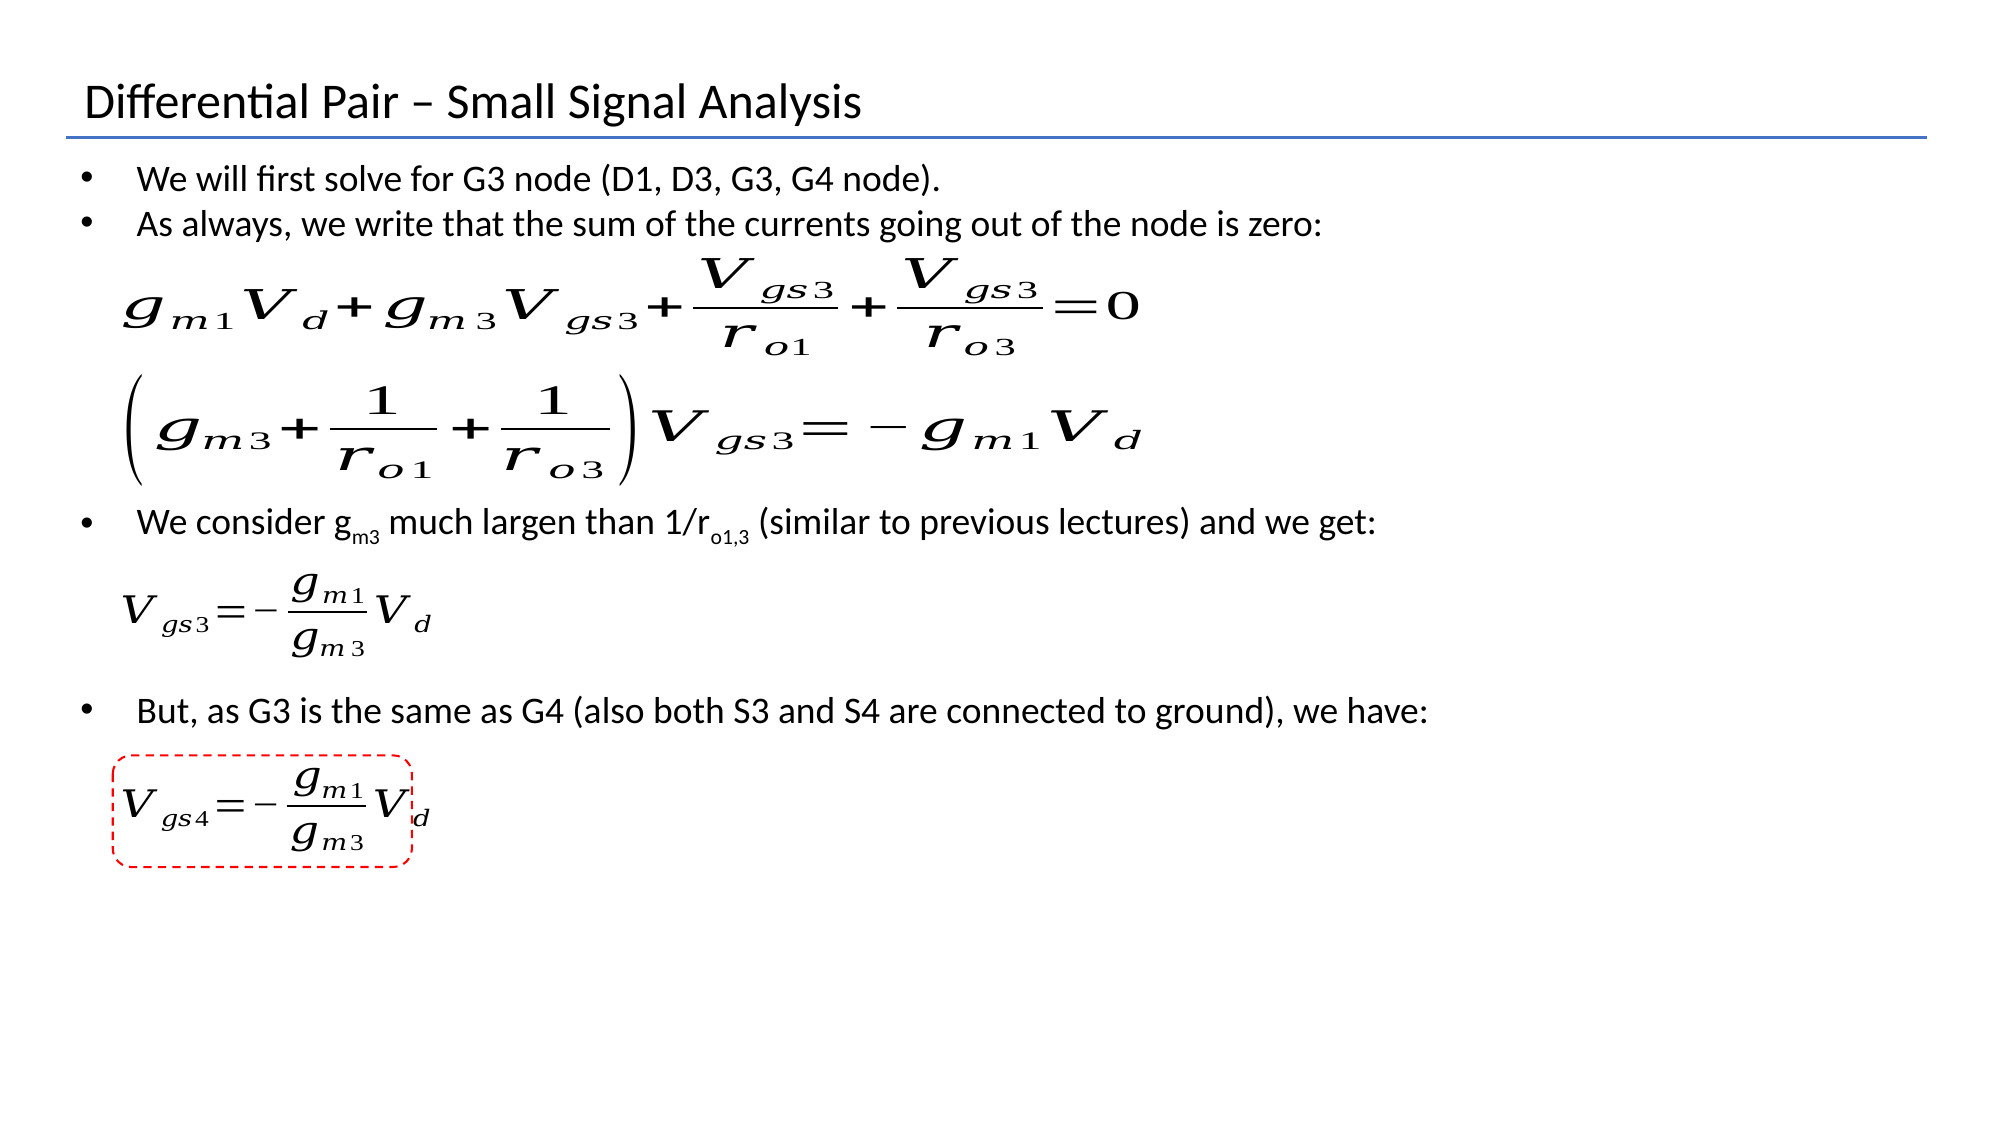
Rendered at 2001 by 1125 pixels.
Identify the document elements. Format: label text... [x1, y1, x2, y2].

text_box We will first solve for G3 node (D1, D3, G3, G4 node). As always, we write that the sum of the currents going out of the node is zero: [65, 146, 1662, 252]
text_box Differential Pair – Small Signal Analysis [69, 61, 878, 137]
text_box [111, 754, 414, 869]
text_box We consider gm3 much largen than 1/ro1,3 (similar to previous lectures) and we get: [65, 489, 1662, 556]
text_box But, as G3 is the same as G4 (also both S3 and S4 are connected to ground), we have: [65, 678, 1662, 739]
